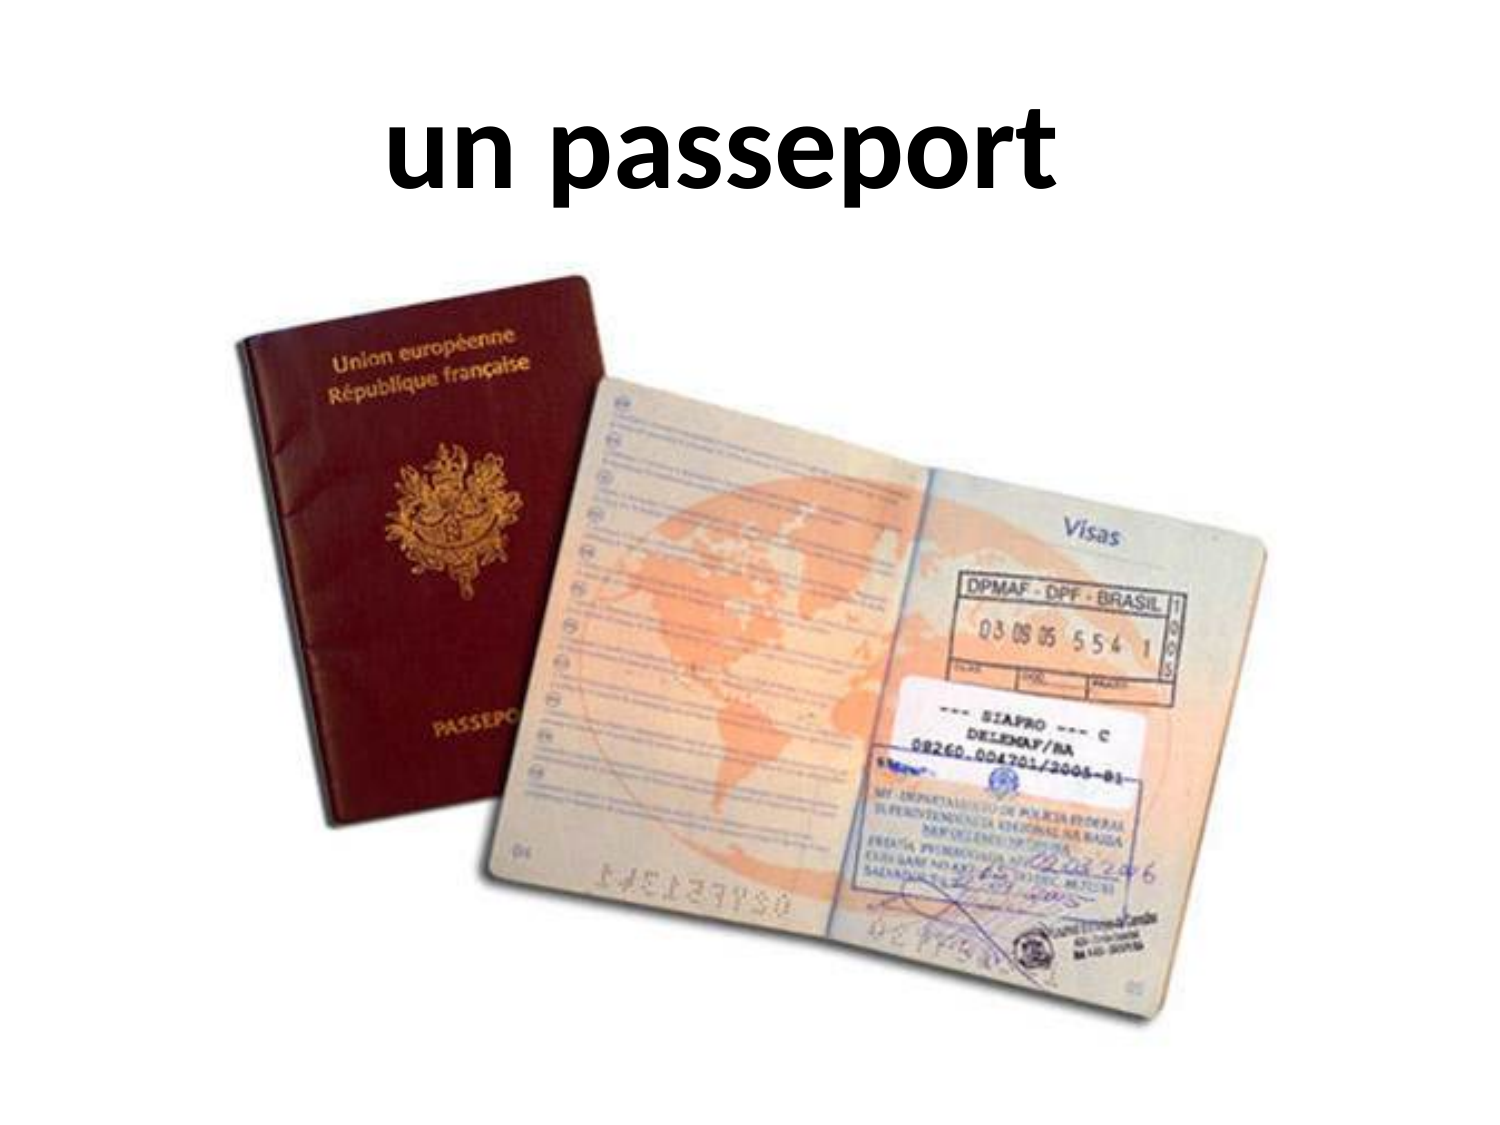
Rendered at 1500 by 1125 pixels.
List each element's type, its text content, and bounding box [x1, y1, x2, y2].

picture [208, 226, 1317, 1060]
title un passeport [75, 45, 1425, 233]
